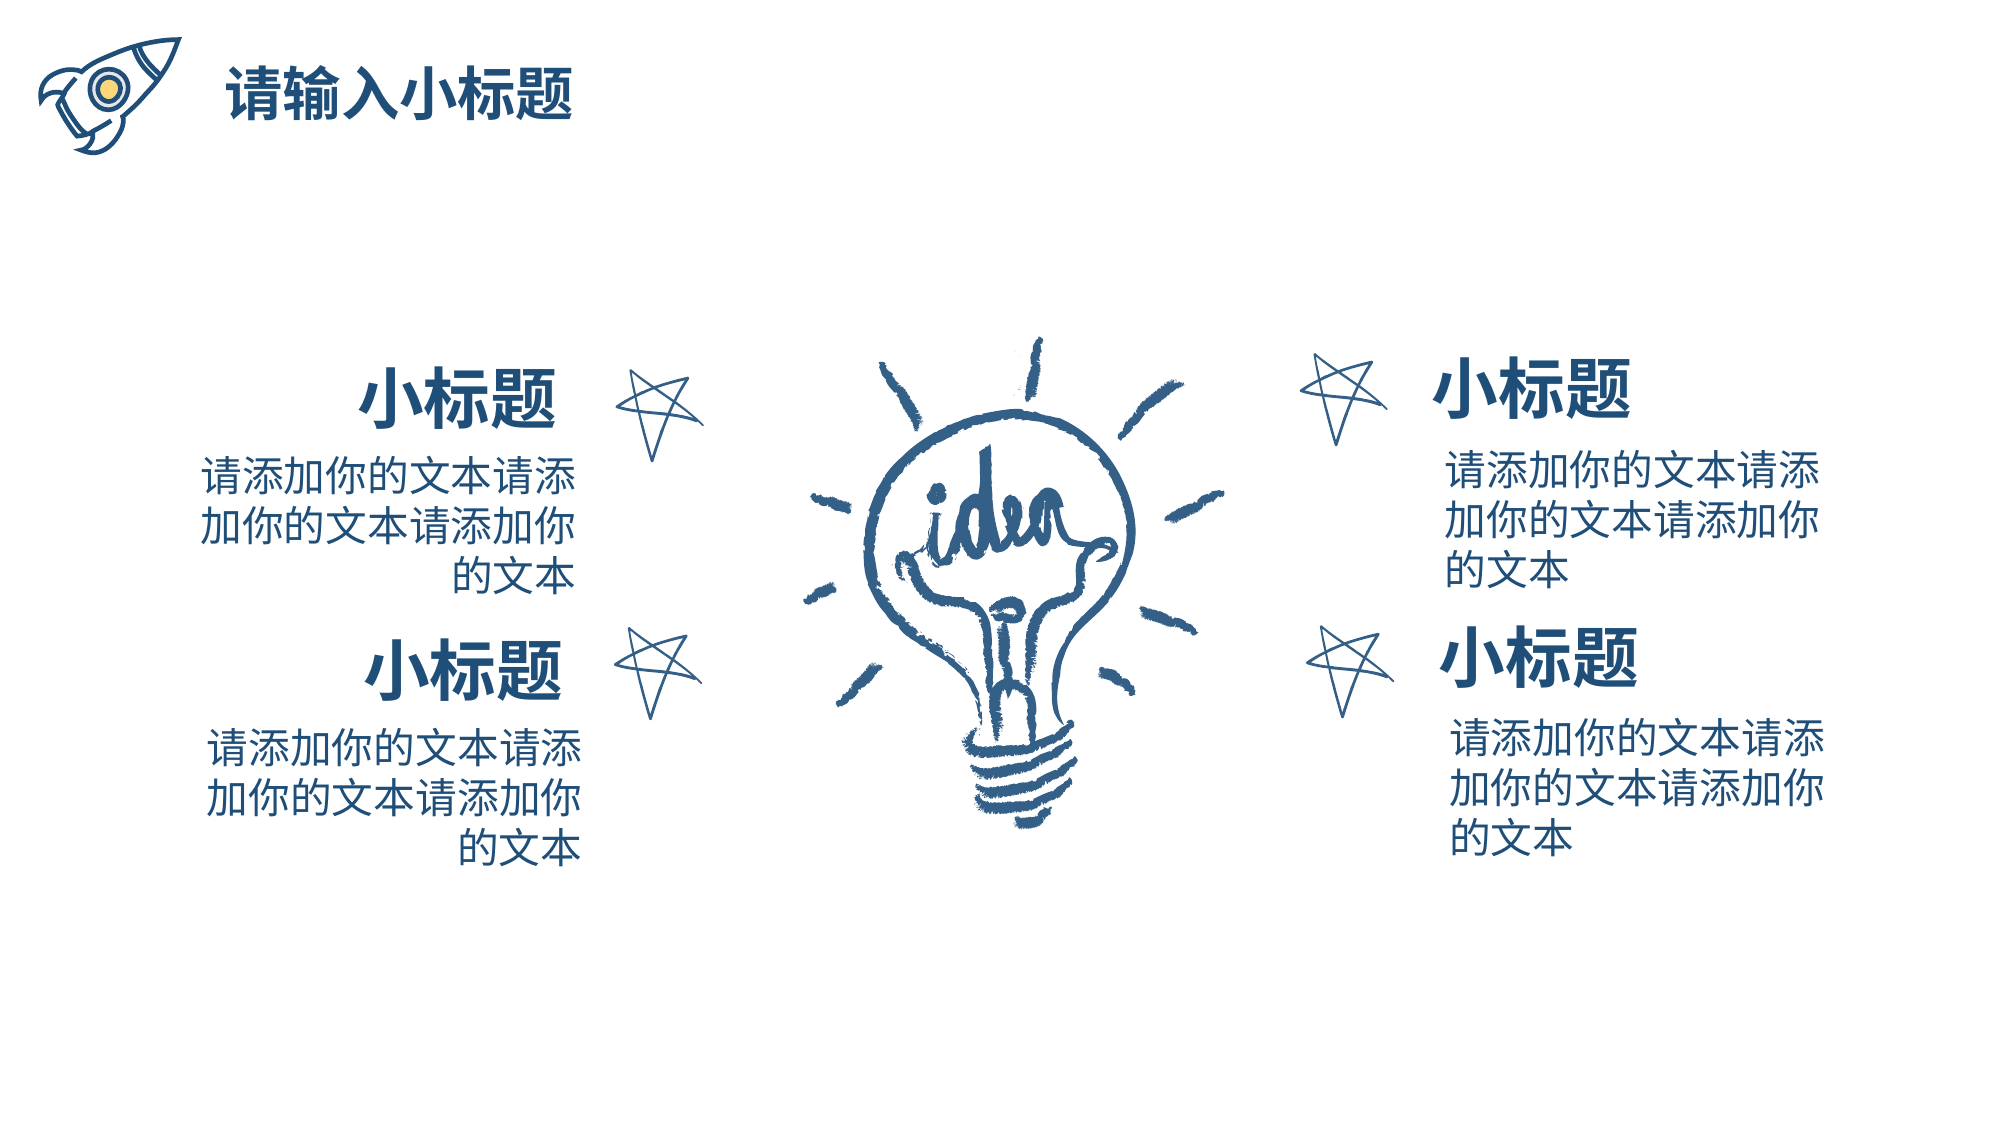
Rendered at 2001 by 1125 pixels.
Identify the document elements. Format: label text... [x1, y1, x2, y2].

text_box 请添加你的文本请添加你的文本请添加你的文本 [1429, 436, 1853, 602]
text_box 请添加你的文本请添加你的文本请添加你的文本 [1434, 704, 1858, 870]
text_box 小标题 [363, 628, 564, 709]
text_box 请添加你的文本请添加你的文本请添加你的文本 [173, 714, 598, 879]
text_box [613, 627, 702, 721]
text_box 请输入小标题 [209, 49, 616, 135]
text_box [46, 15, 158, 154]
text_box 请添加你的文本请添加你的文本请添加你的文本 [167, 442, 591, 607]
text_box [1299, 353, 1388, 447]
text_box 小标题 [1438, 615, 1639, 696]
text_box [802, 336, 1225, 831]
text_box 小标题 [356, 356, 558, 437]
text_box 小标题 [1431, 347, 1632, 428]
text_box [615, 369, 704, 463]
text_box [1305, 625, 1395, 719]
